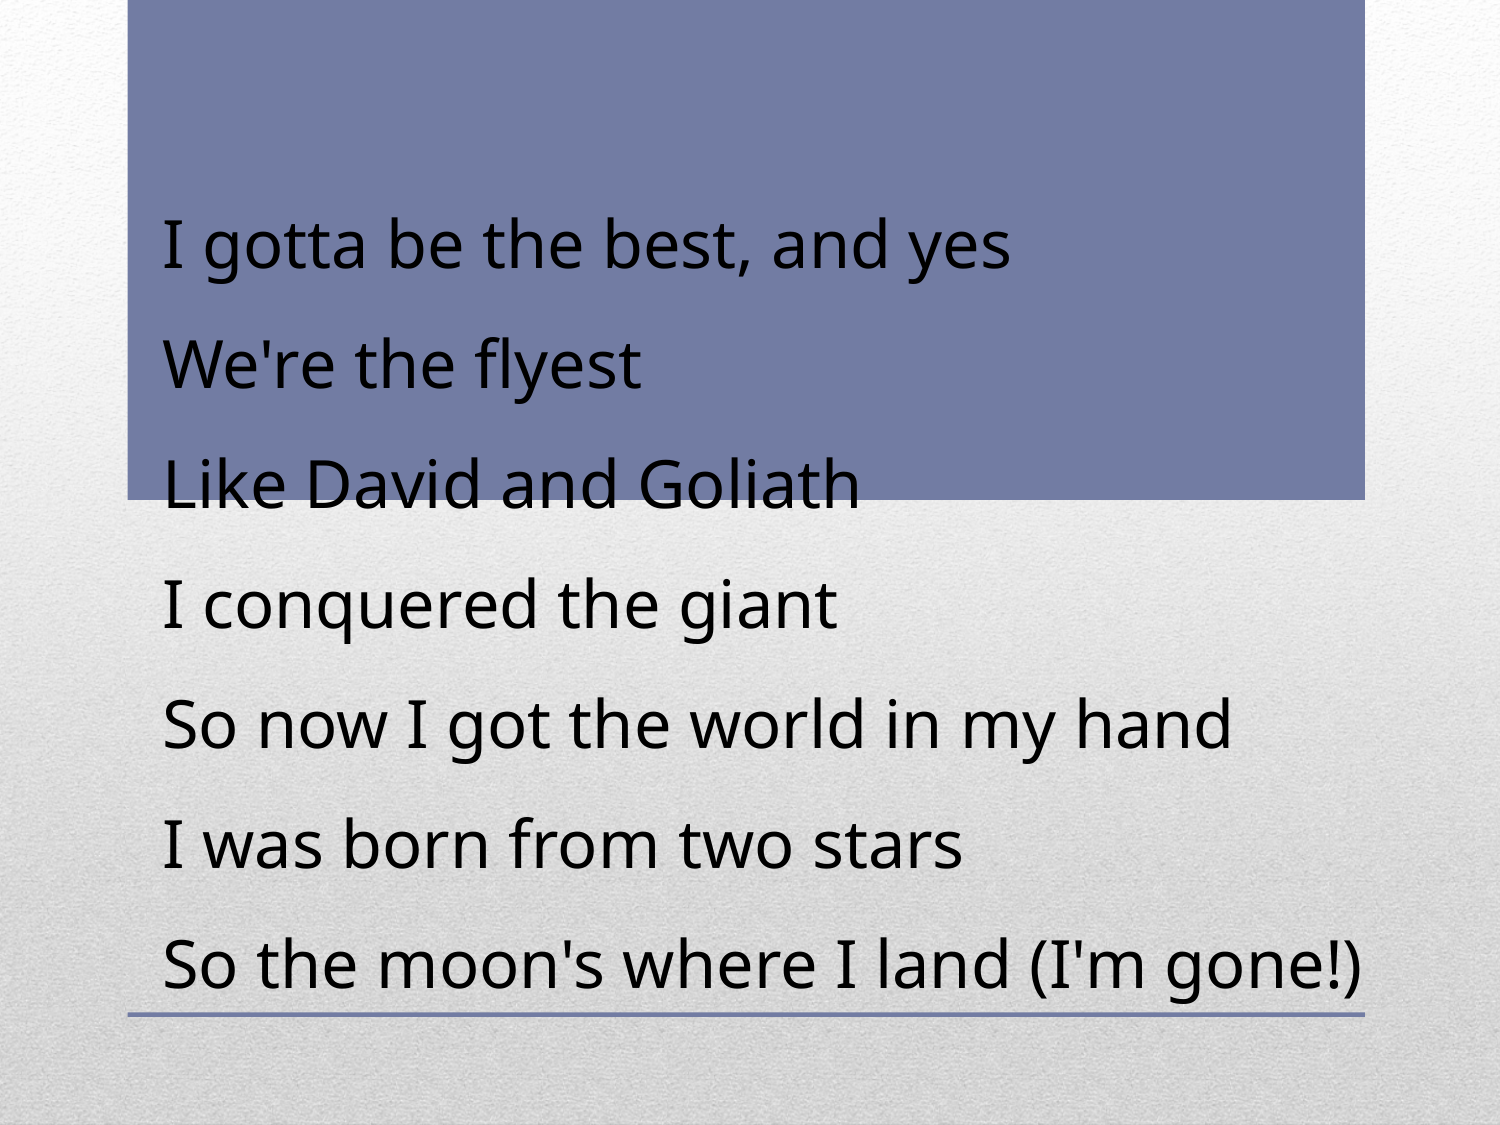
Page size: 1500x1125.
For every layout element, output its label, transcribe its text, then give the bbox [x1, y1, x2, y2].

text_box I gotta be the best, and yes We're the flyest Like David and Goliath I conquered the giant So now I got the world in my hand I was born from two stars So the moon's where I land (I'm gone!) [147, 154, 1400, 1009]
text_box [374, 441, 1125, 591]
